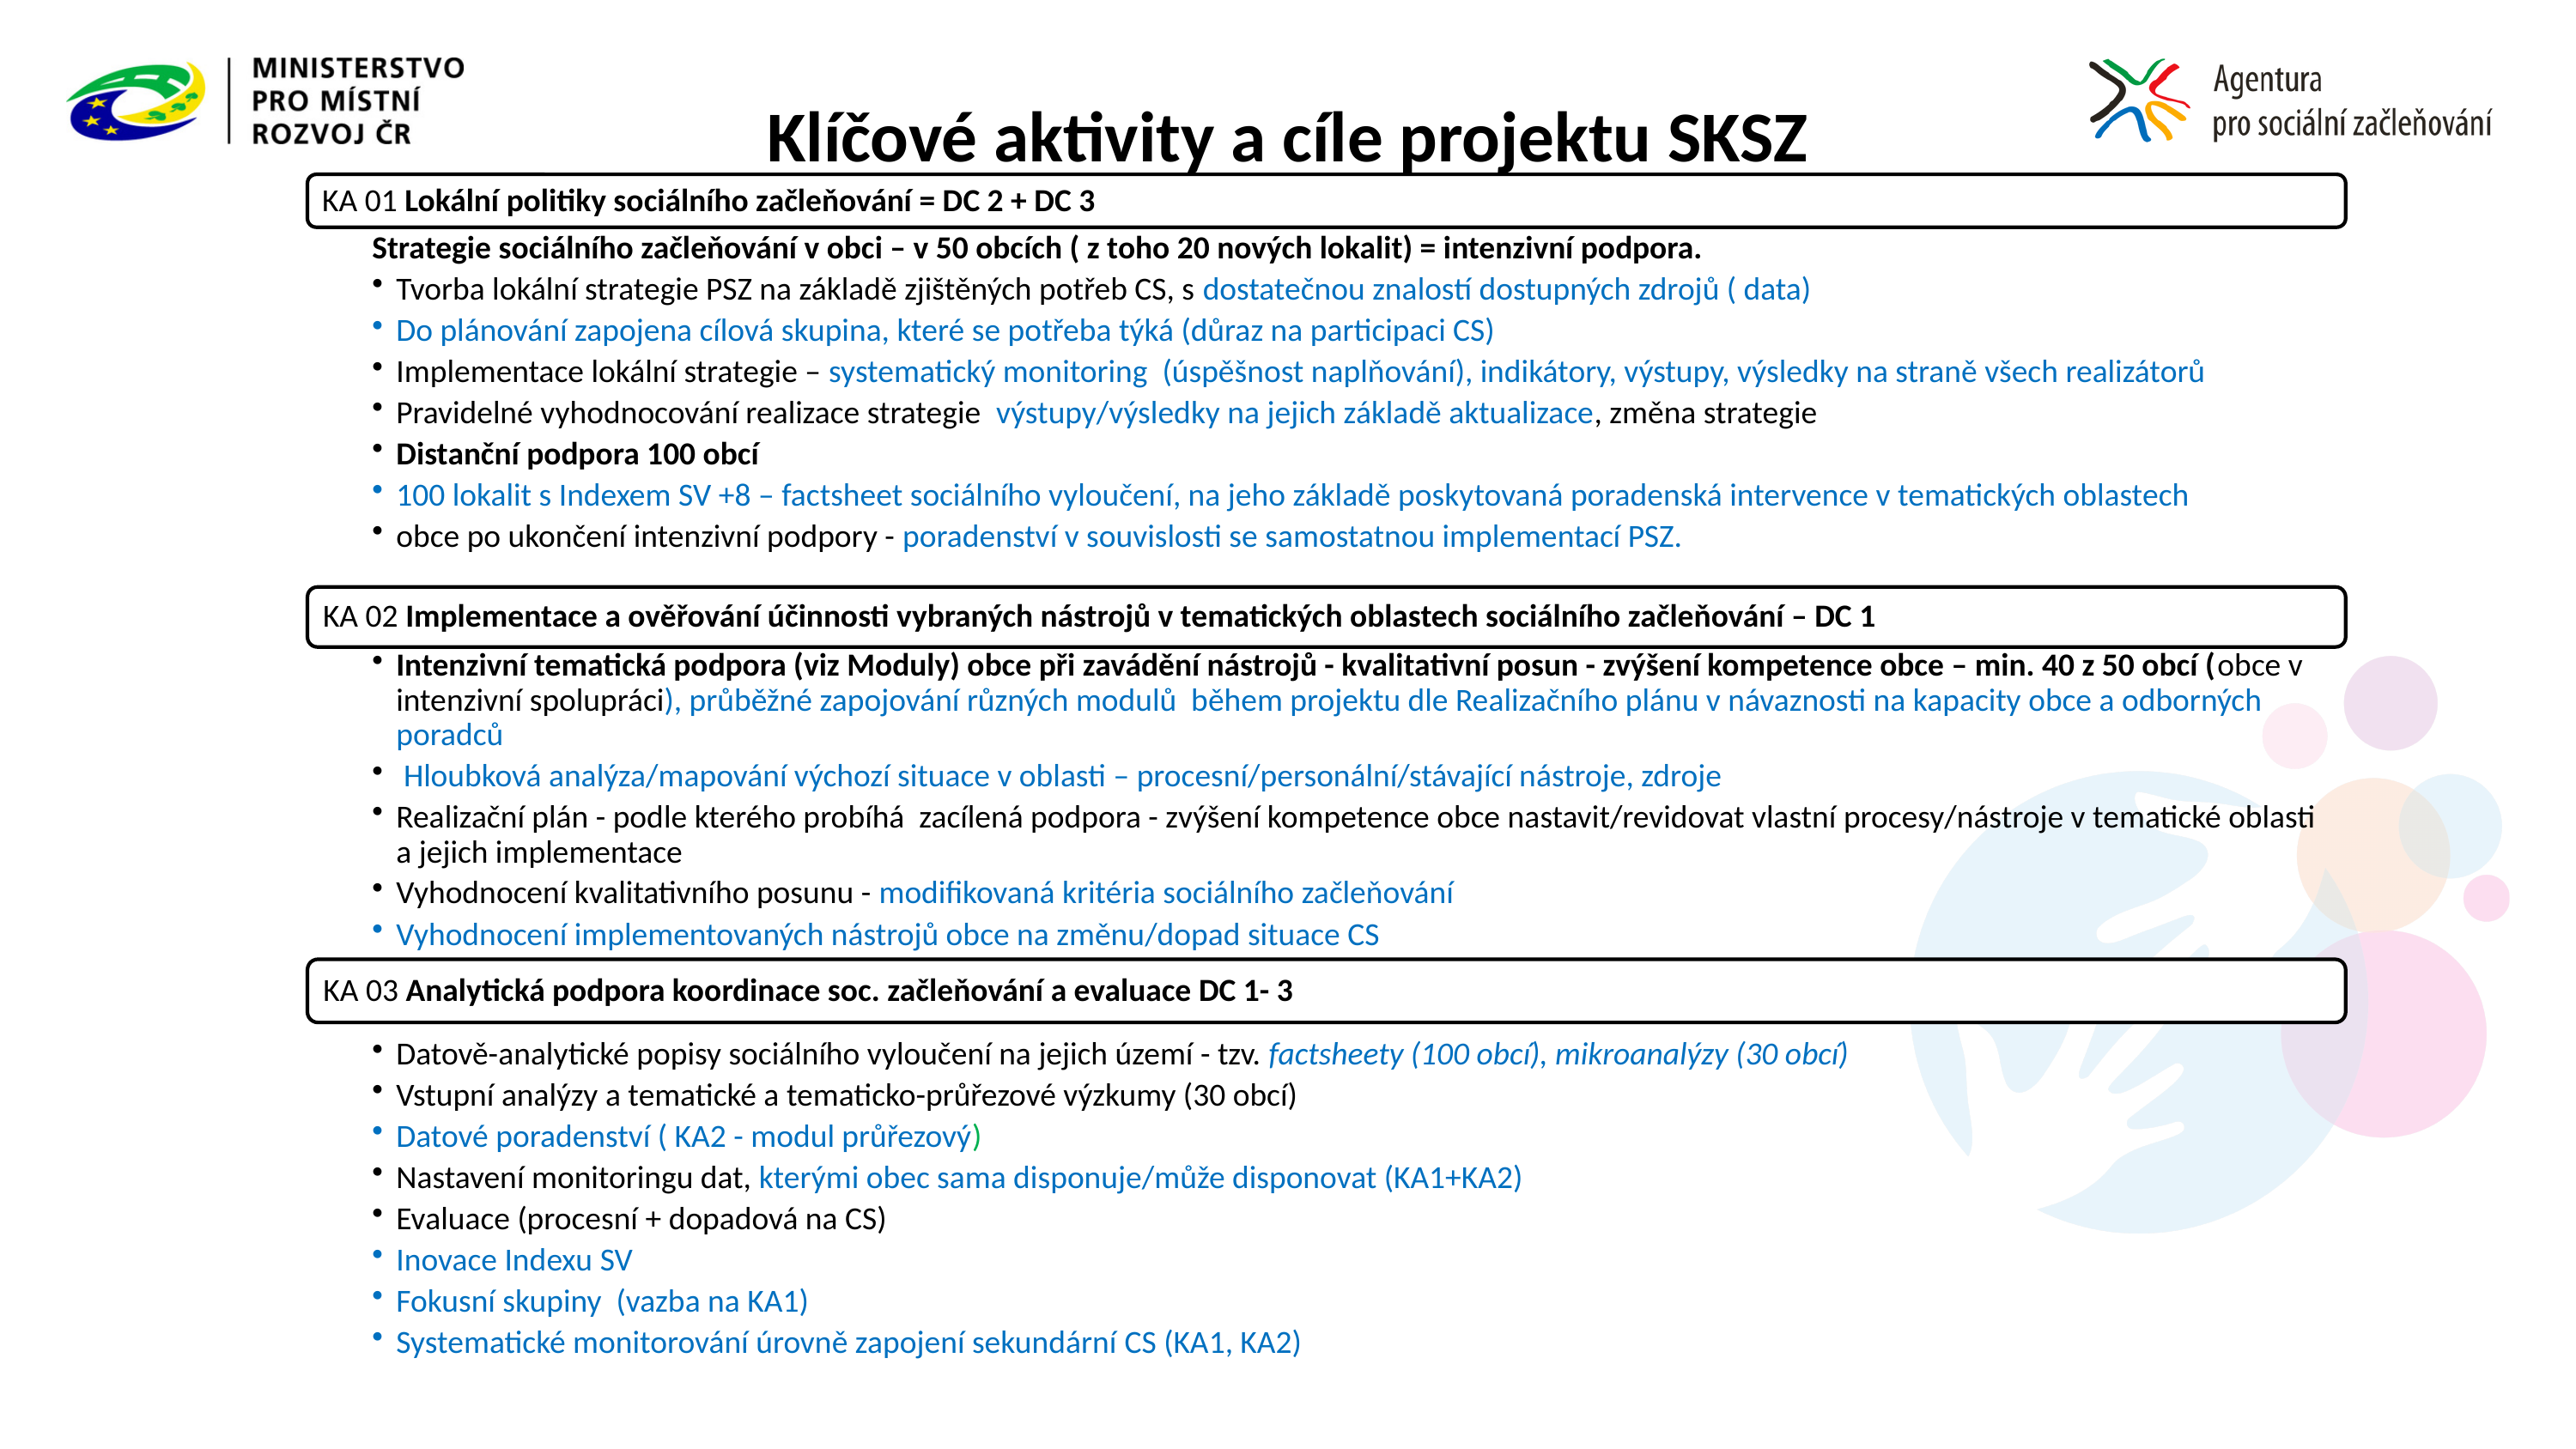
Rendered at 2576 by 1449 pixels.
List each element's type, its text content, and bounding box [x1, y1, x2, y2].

picture [2071, 40, 2510, 161]
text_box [307, 173, 2346, 1434]
picture [66, 58, 448, 144]
title Klíčové aktivity a cíle projektu SKSZ [448, 52, 2128, 172]
